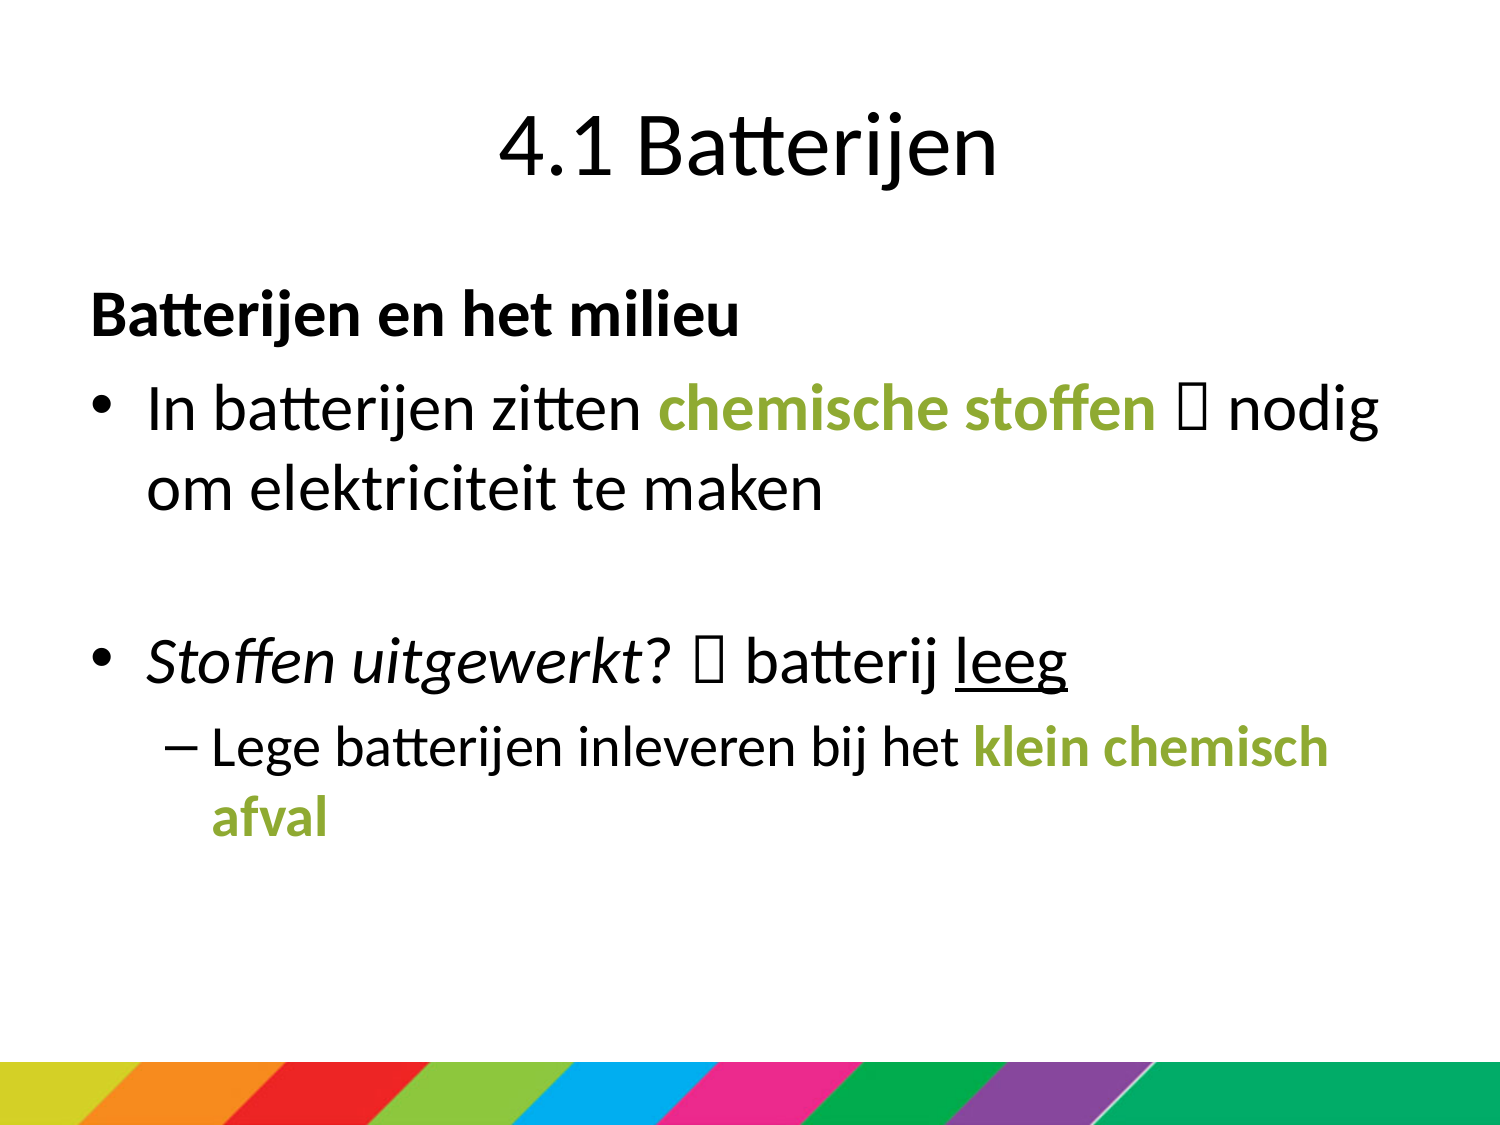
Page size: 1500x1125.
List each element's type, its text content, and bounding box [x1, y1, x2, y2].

title 4.1 Batterijen [75, 45, 1425, 233]
list Batterijen en het milieu In batterijen zitten chemische stoffen  nodig om elektriciteit te maken Stoffen uitgewerkt?  batterij leeg Lege batterijen inleveren bij het klein chemisch afval [75, 262, 1425, 1005]
picture [0, 1062, 574, 1125]
picture [656, 1062, 1500, 1125]
